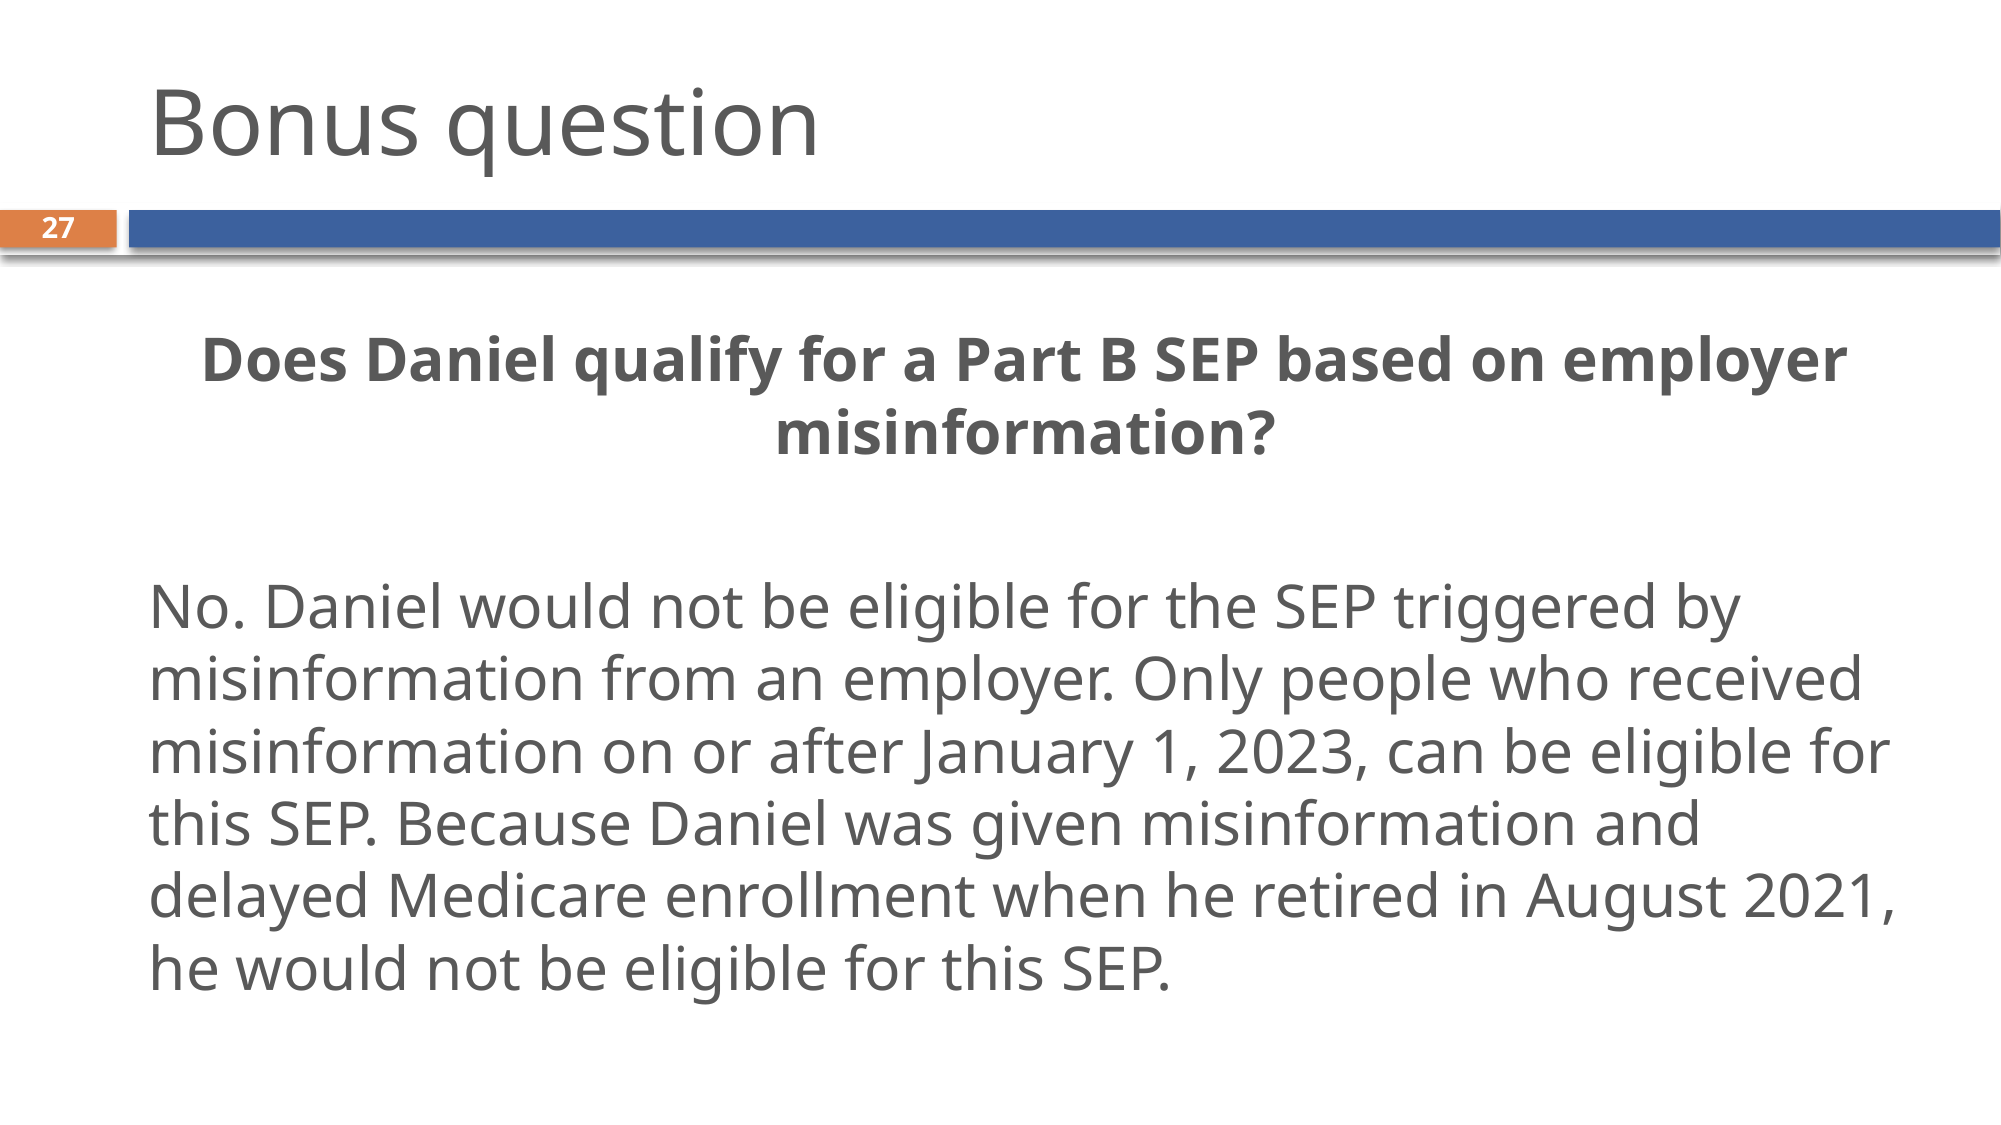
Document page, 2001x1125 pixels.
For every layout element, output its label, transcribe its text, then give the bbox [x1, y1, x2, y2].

slide_number 27 [0, 208, 117, 249]
list Does Daniel qualify for a Part B SEP based on employer misinformation? No. Daniel would not be eligible for the SEP triggered by misinformation from an employer. Only people who received misinformation on or after January 1, 2023, can be eligible for this SEP. Because Daniel was given misinformation and delayed Medicare enrollment when he retired in August 2021, he would not be eligible for this SEP. [133, 313, 1918, 1000]
title Bonus question [133, 37, 1918, 200]
